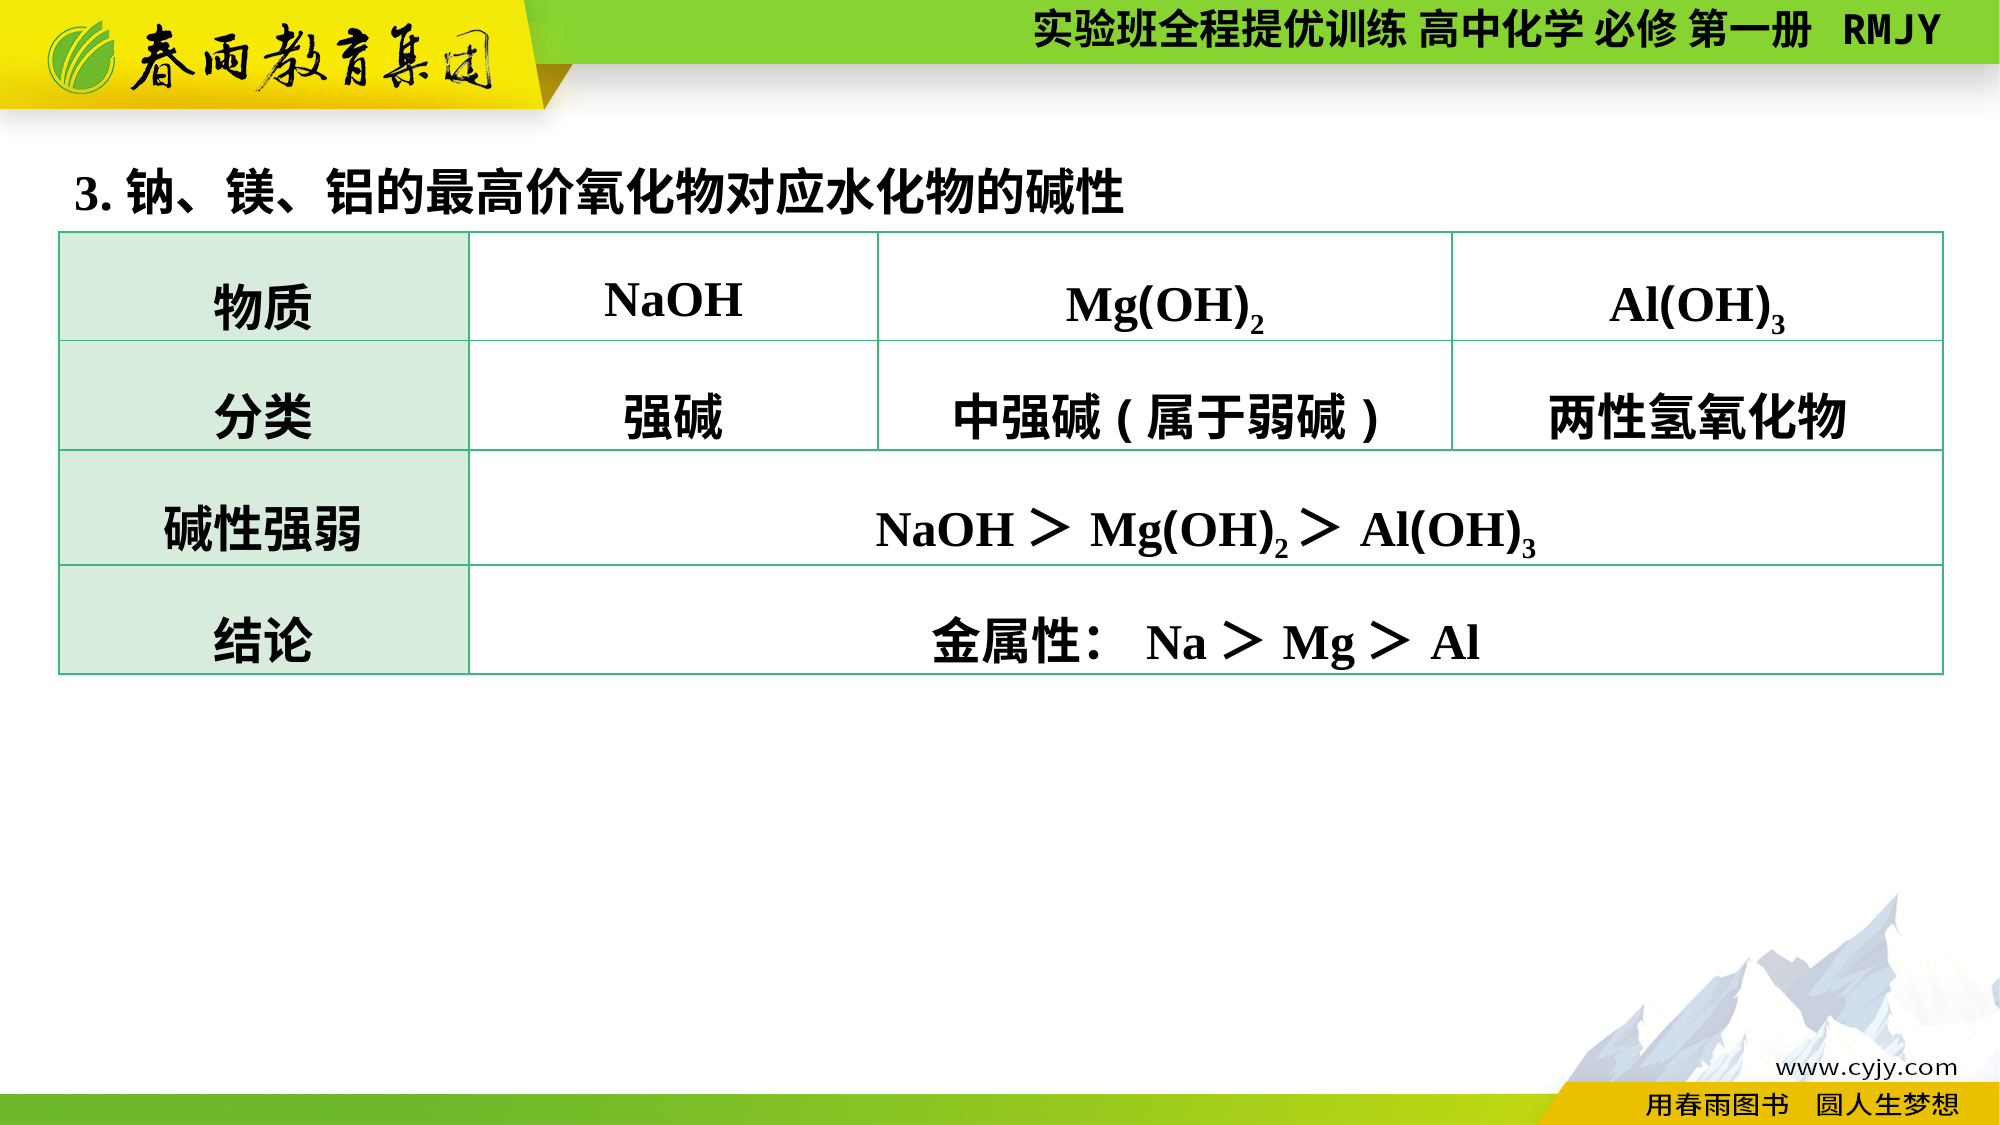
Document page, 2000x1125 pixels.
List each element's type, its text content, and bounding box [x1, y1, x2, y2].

table_cell 结论 [60, 566, 468, 673]
table_cell 两性氢氧化物 [1453, 341, 1942, 449]
table_header NaOH [470, 233, 877, 340]
table_cell 中强碱(属于弱碱) [879, 341, 1451, 449]
table_cell 金属性：Na＞Mg＞Al [470, 566, 1942, 673]
list 3.钠、镁、铝的最高价氧化物对应水化物的碱性 [59, 122, 1944, 217]
table_cell 碱性强弱 [60, 451, 468, 564]
picture [0, 0, 2000, 1125]
table_header Mg(OH)2 [879, 233, 1451, 340]
table_cell 强碱 [470, 341, 877, 449]
table_header 物质 [60, 233, 468, 340]
table_cell 分类 [60, 341, 468, 449]
table_header Al(OH)3 [1453, 233, 1942, 340]
table_cell NaOH＞Mg(OH)2＞Al(OH)3 [470, 451, 1942, 564]
